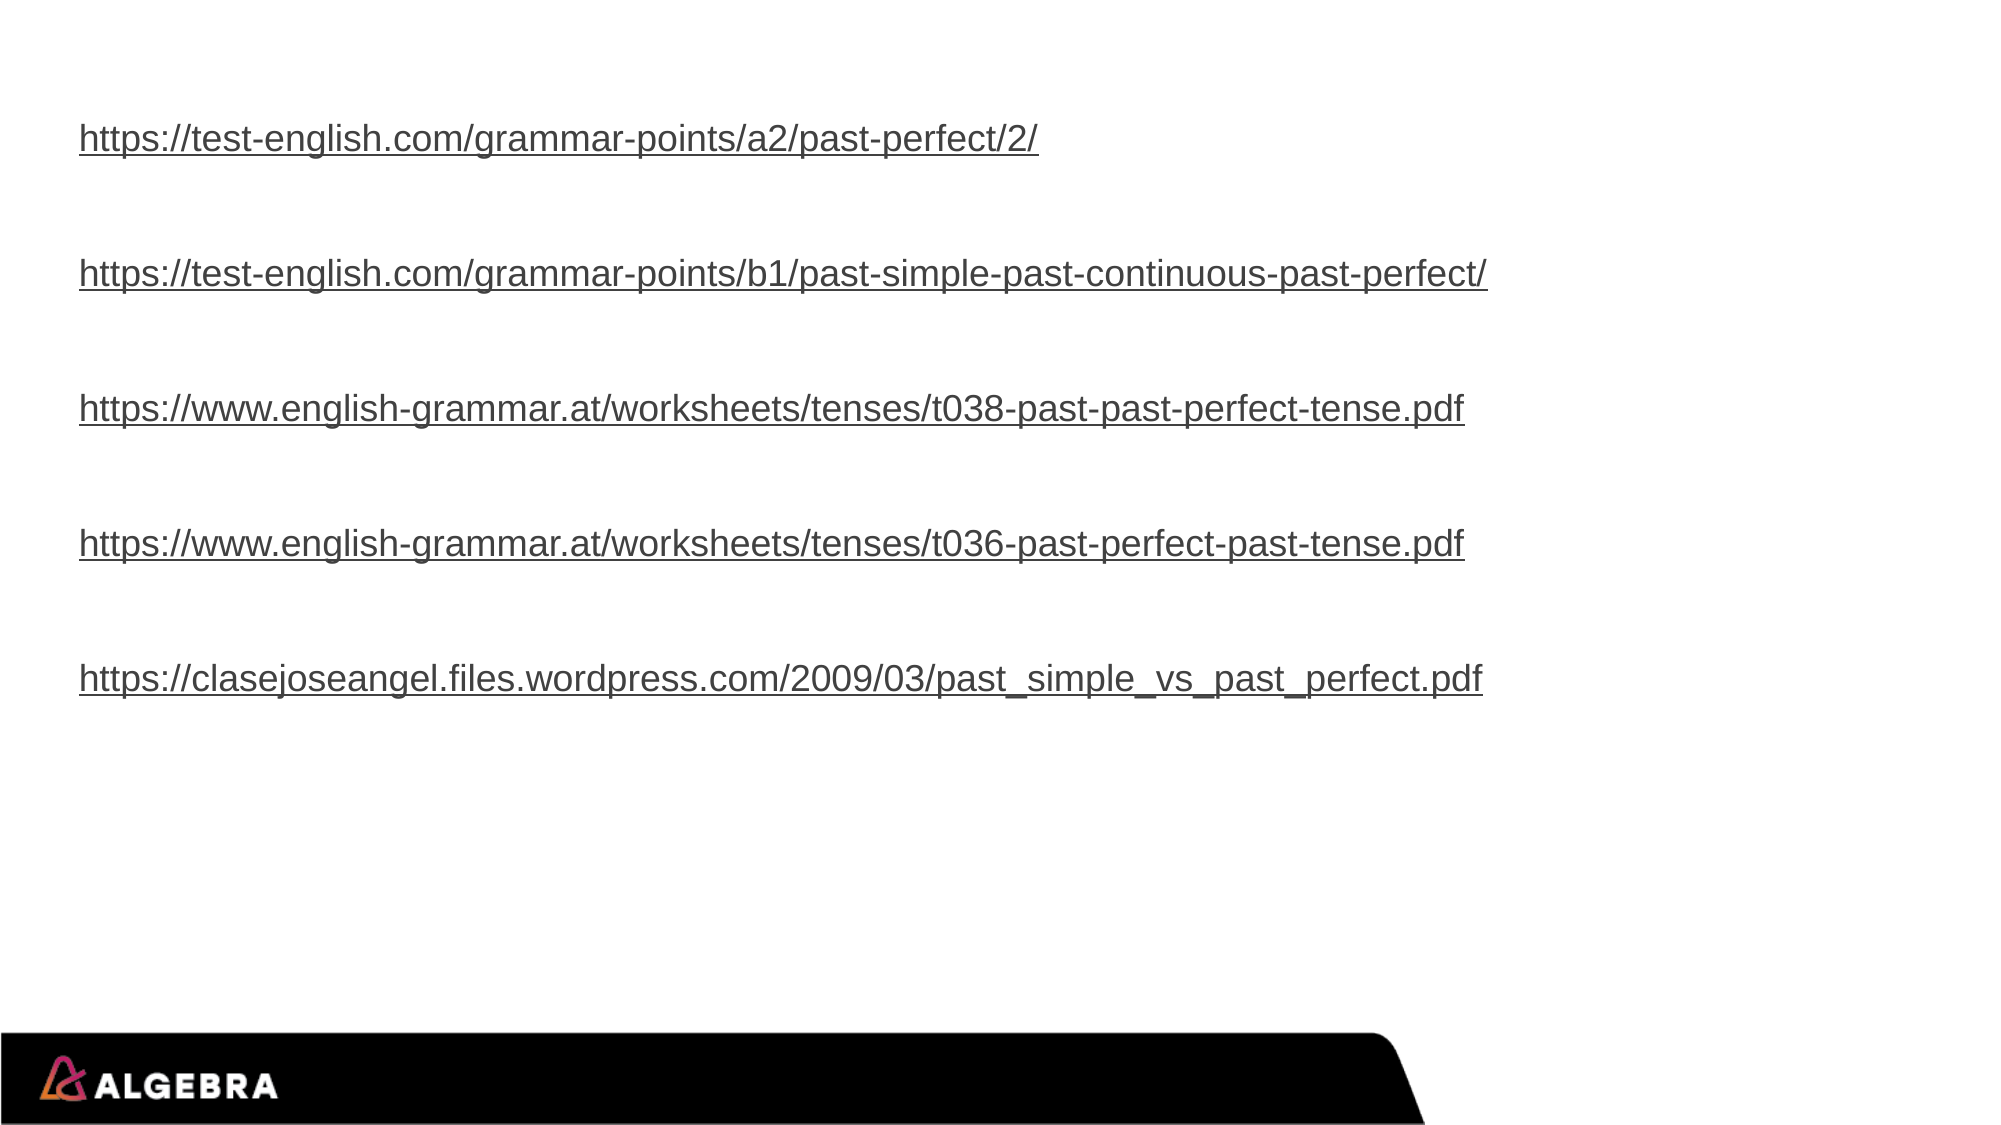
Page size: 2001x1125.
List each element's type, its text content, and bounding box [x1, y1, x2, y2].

picture [0, 1032, 1425, 1125]
text_box https://test-english.com/grammar-points/a2/past-perfect/2/ https://test-english.com/grammar-points/b1/past-simple-past-continuous-past-perfect/ https://www.english-grammar.at/worksheets/tenses/t038-past-past-perfect-tense.pdf https://www.english-grammar.at/worksheets/tenses/t036-past-perfect-past-tense.pdf https://clasejoseangel.files.wordpress.com/2009/03/past_simple_vs_past_perfect.pdf [64, 84, 1938, 909]
